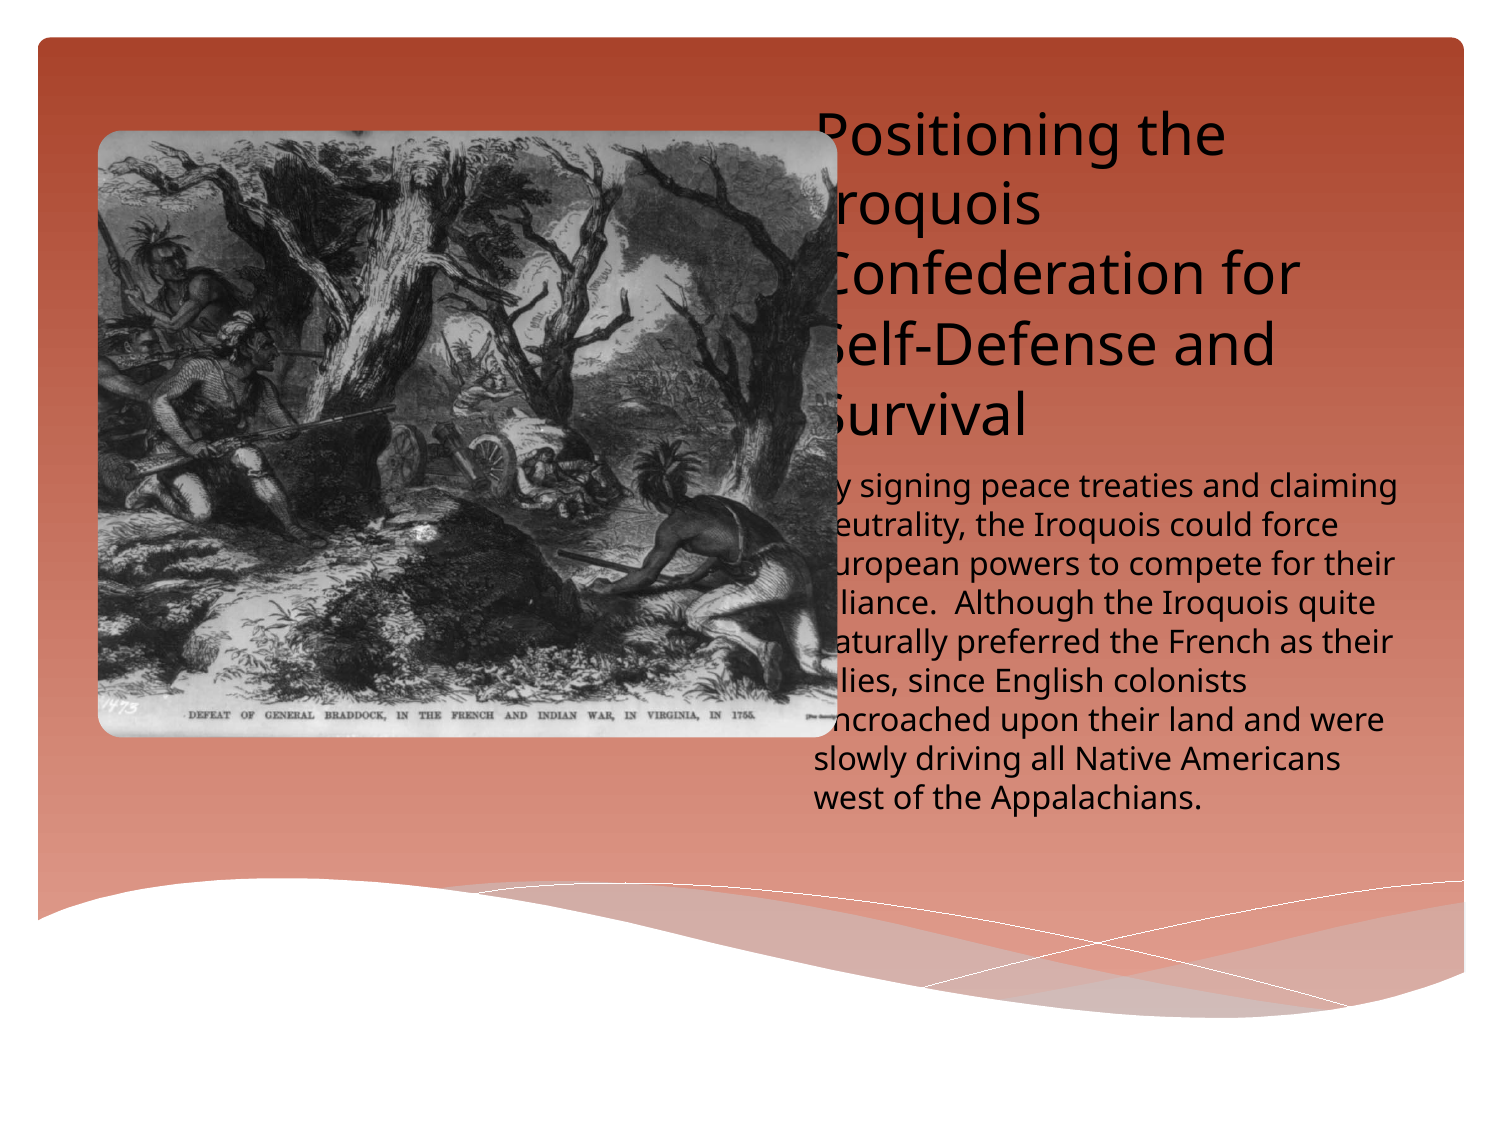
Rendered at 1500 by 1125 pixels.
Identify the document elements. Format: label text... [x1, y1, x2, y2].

picture [97, 130, 838, 738]
title Positioning the Iroquois Confederation for Self-Defense and Survival [799, 55, 1425, 455]
list By signing peace treaties and claiming neutrality, the Iroquois could force European powers to compete for their alliance. Although the Iroquois quite naturally preferred the French as their allies, since English colonists encroached upon their land and were slowly driving all Native Americans west of the Appalachians. [798, 456, 1425, 855]
